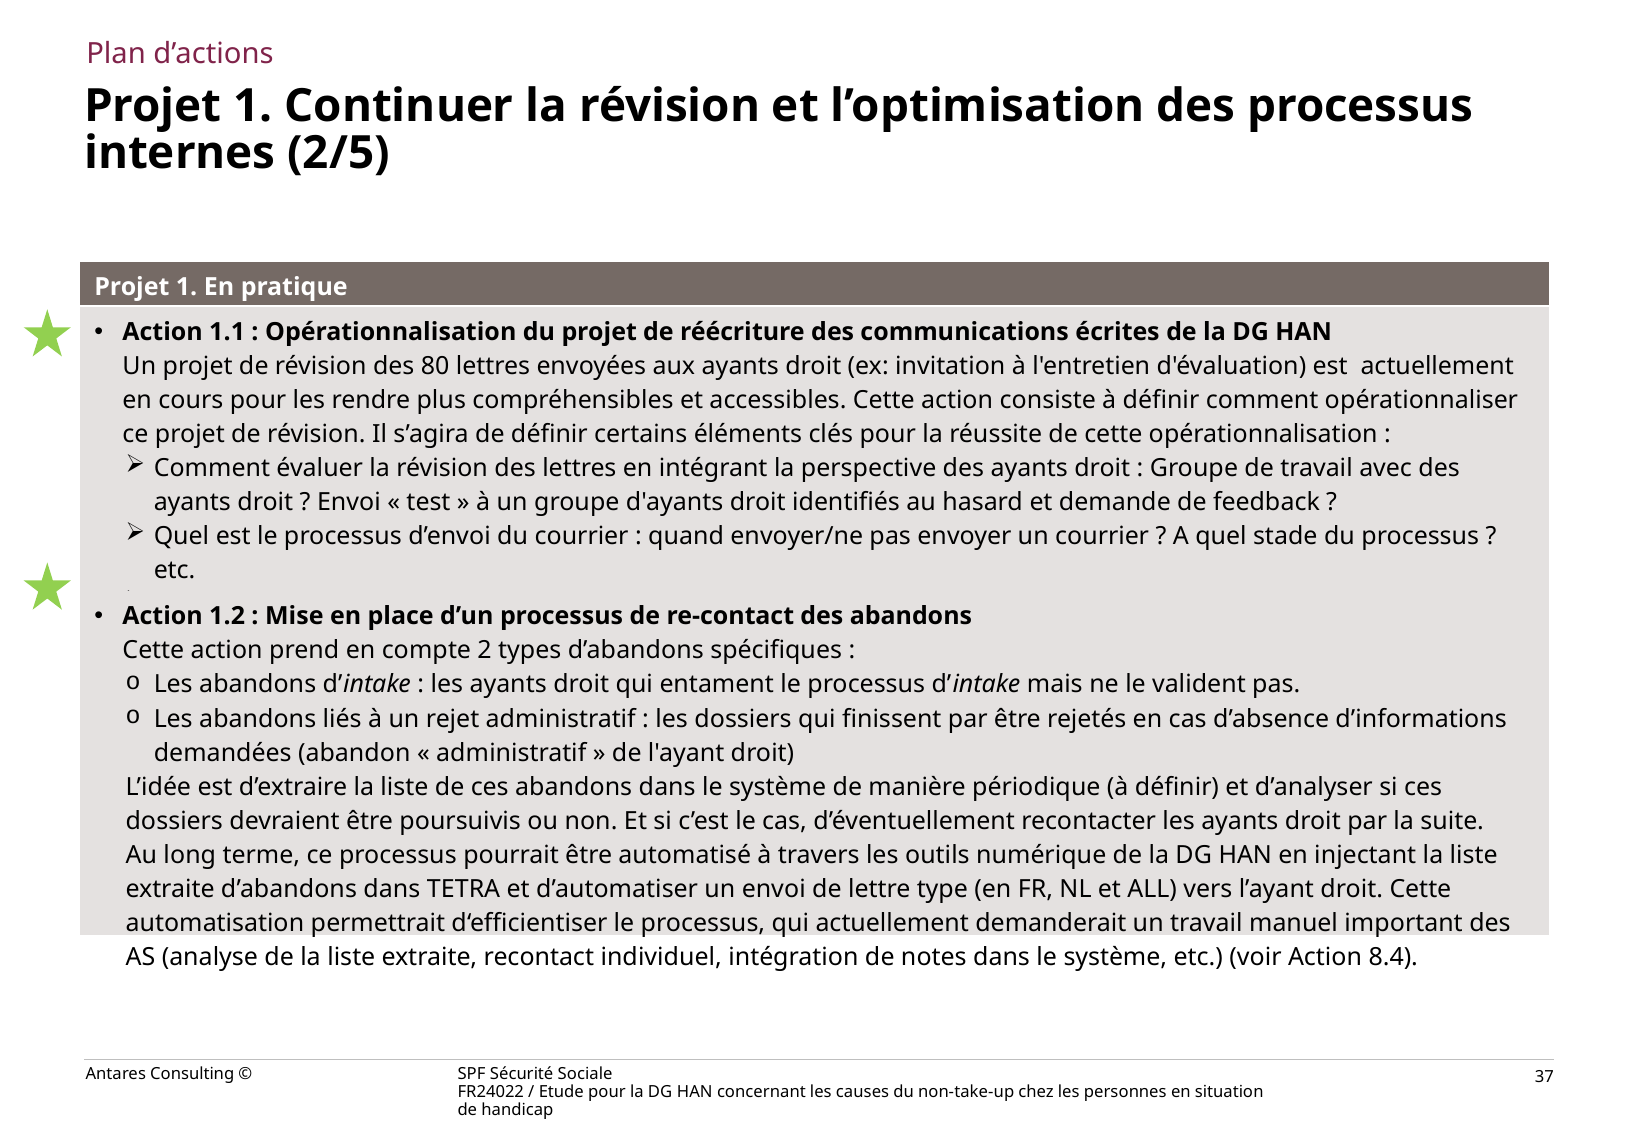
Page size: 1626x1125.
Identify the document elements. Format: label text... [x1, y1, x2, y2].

text_box [23, 562, 71, 610]
table_cell Action 1.2 : Mise en place d’un processus de re-contact des abandons Cette action prend en compte 2 types d’abandons spécifiques : Les abandons d’intake : les ayants droit qui entament le processus d’intake mais ne le valident pas. Les abandons liés à un rejet administratif : les dossiers qui finissent par être rejetés en cas d’absence d’informations demandées (abandon « administratif » de l'ayant droit) L’idée est d’extraire la liste de ces abandons dans le système de manière périodique (à définir) et d’analyser si ces dossiers devraient être poursuivis ou non. Et si c’est le cas, d’éventuellement recontacter les ayants droit par la suite. Au long terme, ce processus pourrait être automatisé à travers les outils numérique de la DG HAN en injectant la liste extraite d’abandons dans TETRA et d’automatiser un envoi de lettre type (en FR, NL et ALL) vers l’ayant droit. Cette automatisation permettrait d‘efficientiser le processus, qui actuellement demanderait un travail manuel important des AS (analyse de la liste extraite, recontact individuel, intégration de notes dans le système, etc.) (voir Action 8.4). [80, 591, 1549, 935]
text_box [23, 309, 71, 357]
table_header Projet 1. En pratique [80, 262, 1549, 305]
text_box Plan d’actions [86, 38, 1522, 70]
table_cell Action 1.1 : Opérationnalisation du projet de réécriture des communications écrites de la DG HAN Un projet de révision des 80 lettres envoyées aux ayants droit (ex: invitation à l'entretien d'évaluation) est actuellement en cours pour les rendre plus compréhensibles et accessibles. Cette action consiste à définir comment opérationnaliser ce projet de révision. Il s’agira de définir certains éléments clés pour la réussite de cette opérationnalisation : Comment évaluer la révision des lettres en intégrant la perspective des ayants droit : Groupe de travail avec des ayants droit ? Envoi « test » à un groupe d'ayants droit identifiés au hasard et demande de feedback ? Quel est le processus d’envoi du courrier : quand envoyer/ne pas envoyer un courrier ? A quel stade du processus ? etc. Comment intégrer le processus d’envoi de courrier dans les outils disponibles (TETRA/TRIA) [80, 307, 1549, 591]
title Projet 1. Continuer la révision et l’optimisation des processus internes (2/5) [84, 82, 1550, 229]
